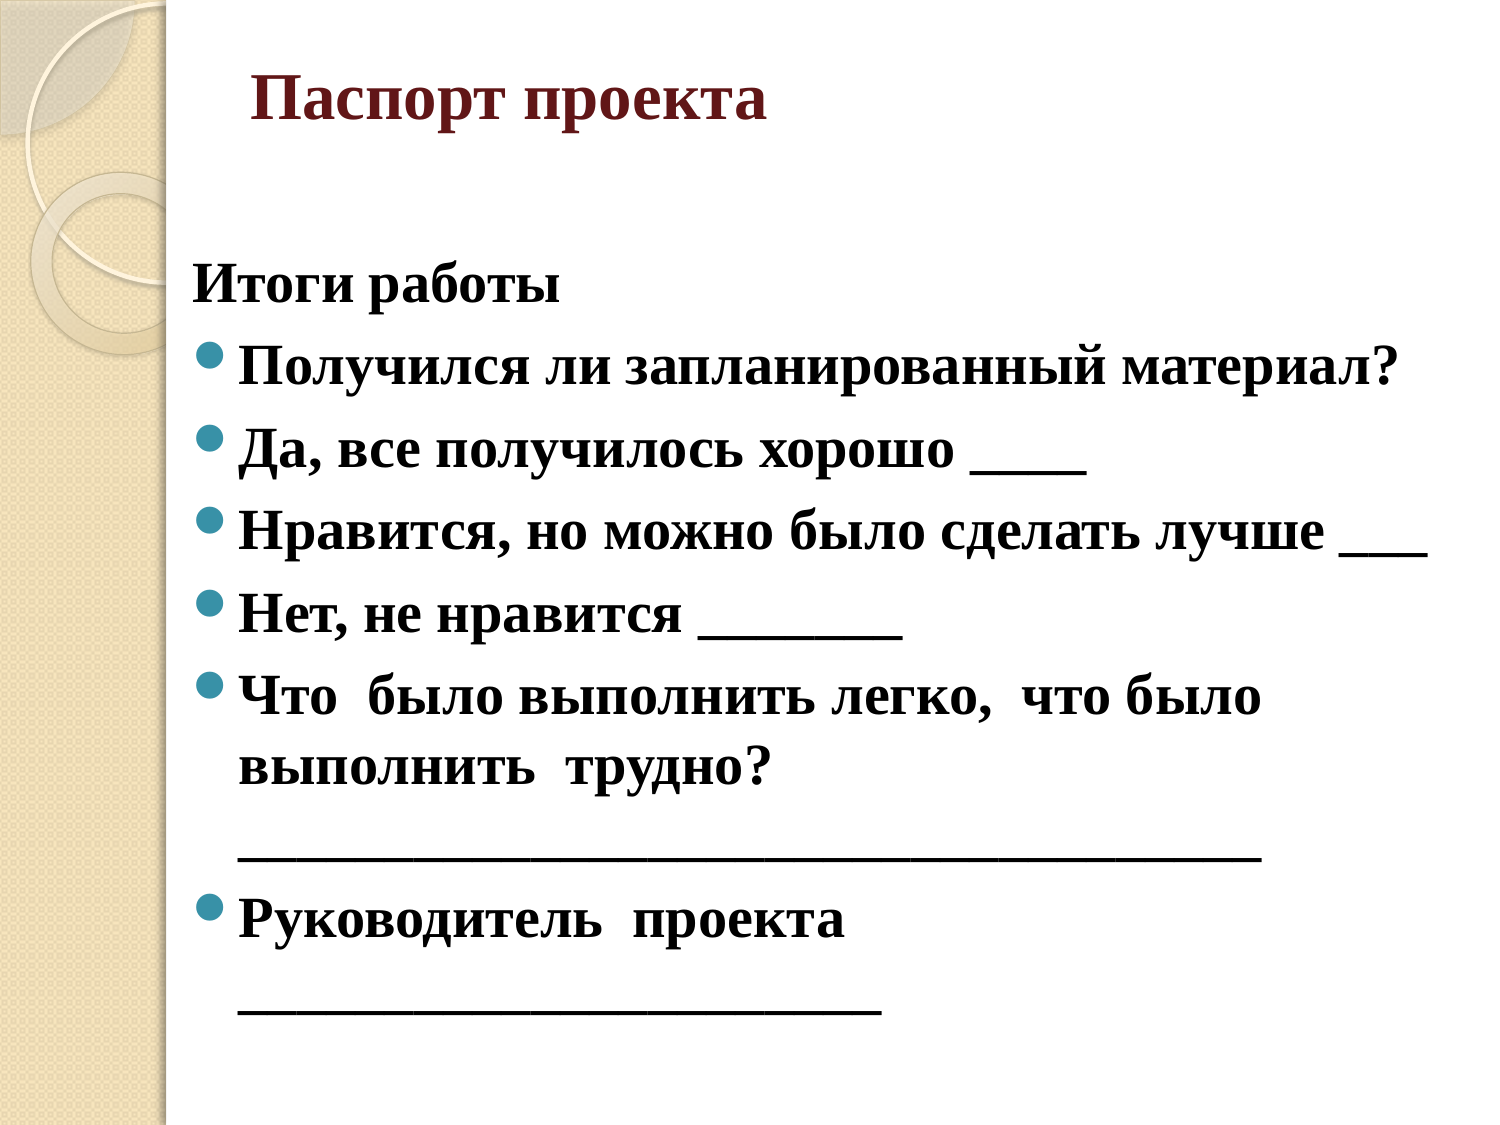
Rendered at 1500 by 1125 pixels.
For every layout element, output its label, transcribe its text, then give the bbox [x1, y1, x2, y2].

title Паспорт проекта [235, 45, 1466, 141]
list Итоги работы Получился ли запланированный материал? Да, все получилось хорошо ____ Нравится, но можно было сделать лучше ___ Нет, не нравится _______ Что было выполнить легко, что было выполнить трудно? ___________________________________ Руководитель проекта ______________________ [164, 164, 1466, 1055]
